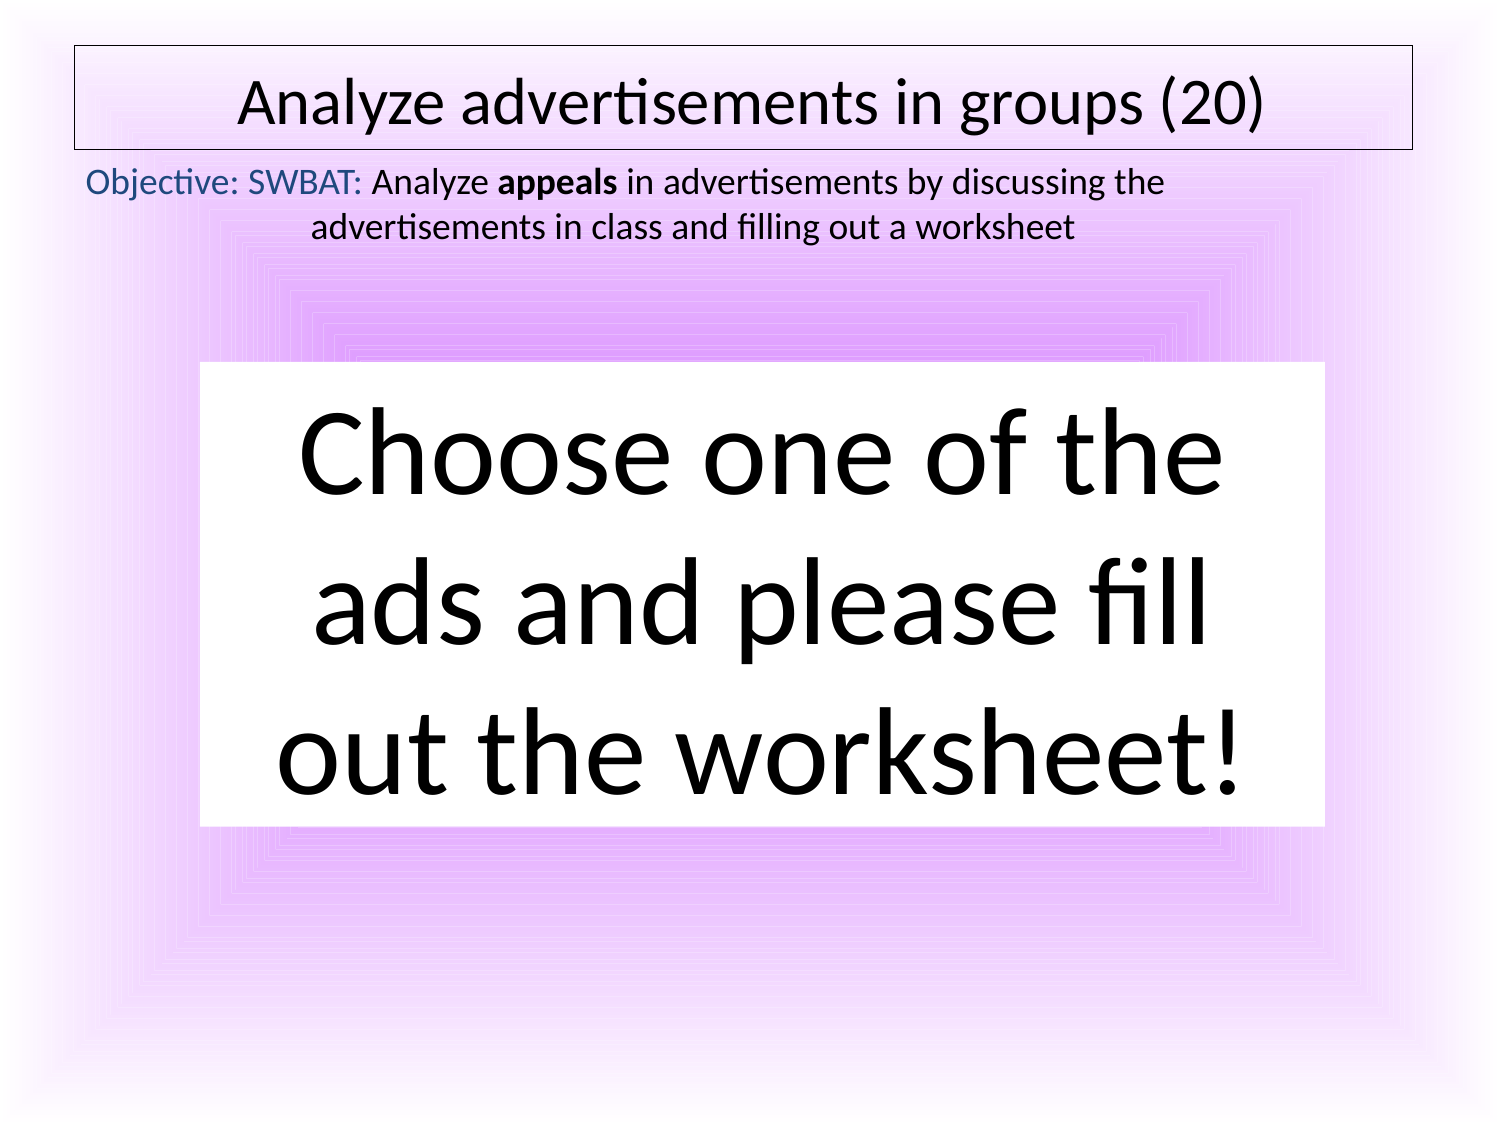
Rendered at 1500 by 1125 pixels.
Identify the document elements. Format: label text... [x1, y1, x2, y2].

text_box Objective: SWBAT: Analyze appeals in advertisements by discussing the advertisements in class and filling out a worksheet [70, 149, 1413, 255]
text_box Choose one of the ads and please fill out the worksheet! [199, 361, 1325, 827]
text_box Analyze advertisements in groups (20) [74, 45, 1413, 149]
